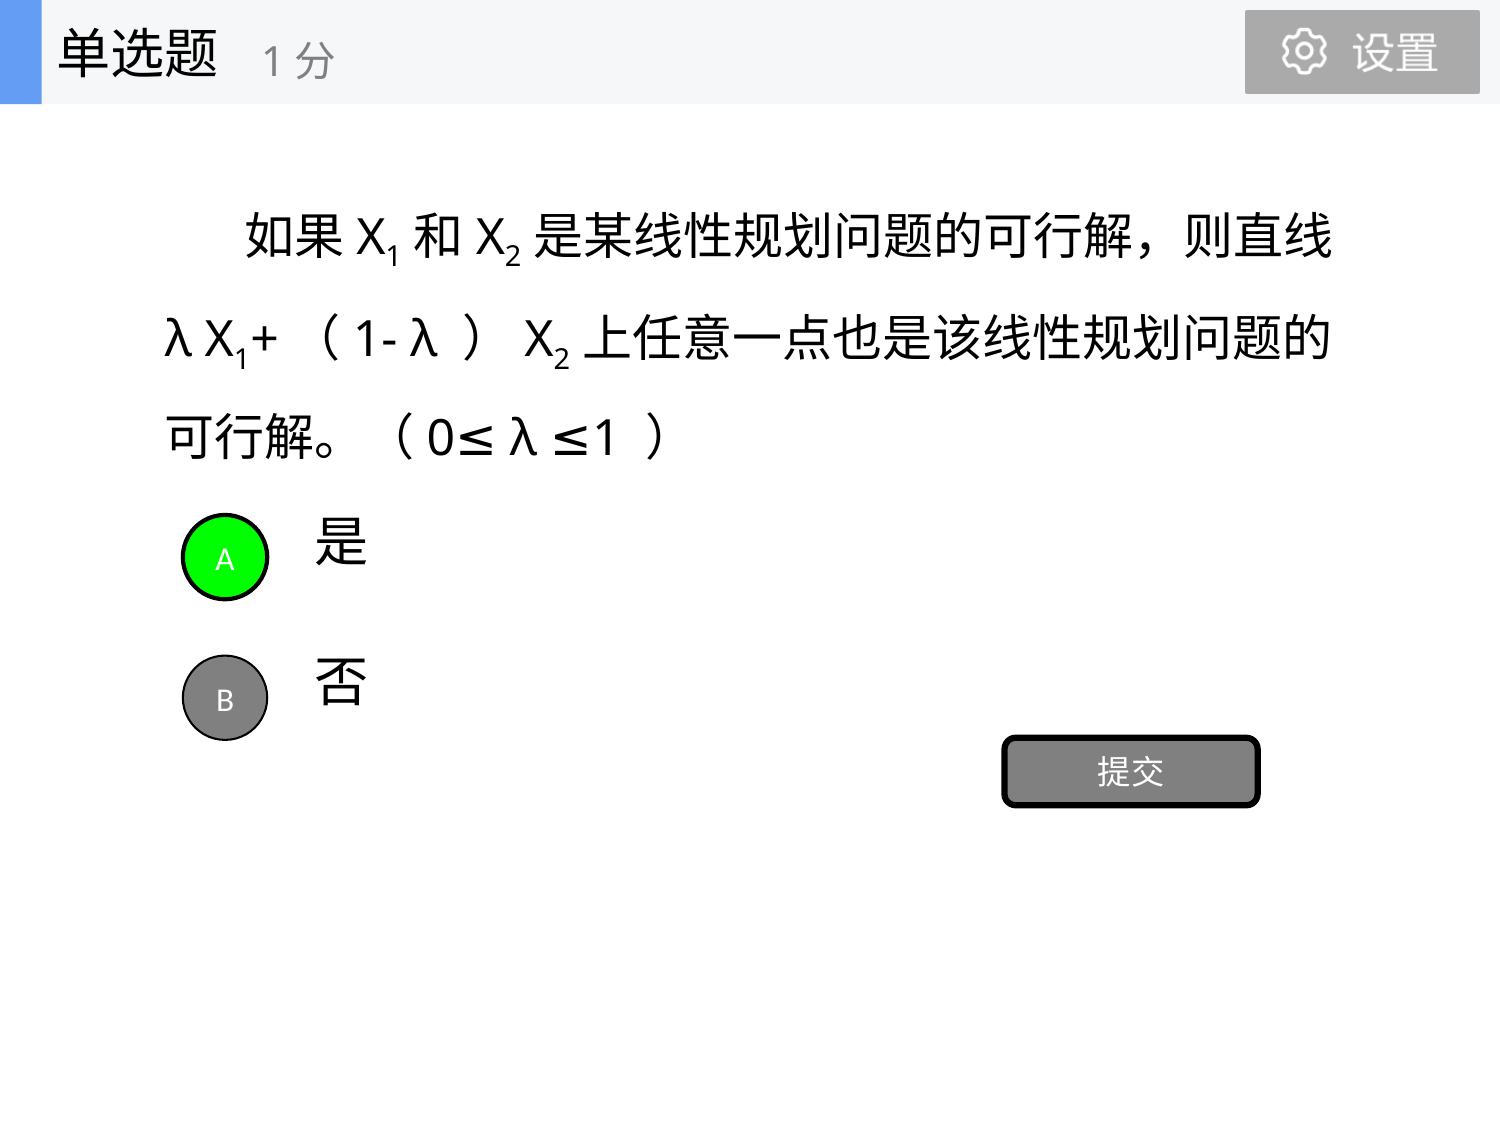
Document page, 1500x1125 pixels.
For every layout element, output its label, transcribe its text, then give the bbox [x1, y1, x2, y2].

picture [1245, 10, 1480, 94]
text_box 提交 [1003, 736, 1259, 807]
text_box A [181, 513, 269, 601]
text_box B [181, 654, 269, 741]
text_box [0, 0, 1500, 105]
text_box 是 [299, 486, 1351, 593]
text_box 如果X1和X2是某线性规划问题的可行解，则直线 λ X1+（1- λ ）X2上任意一点也是该线性规划问题的可行解。（0≤ λ ≤1 ） [149, 141, 1351, 494]
text_box 否 [299, 626, 1351, 734]
